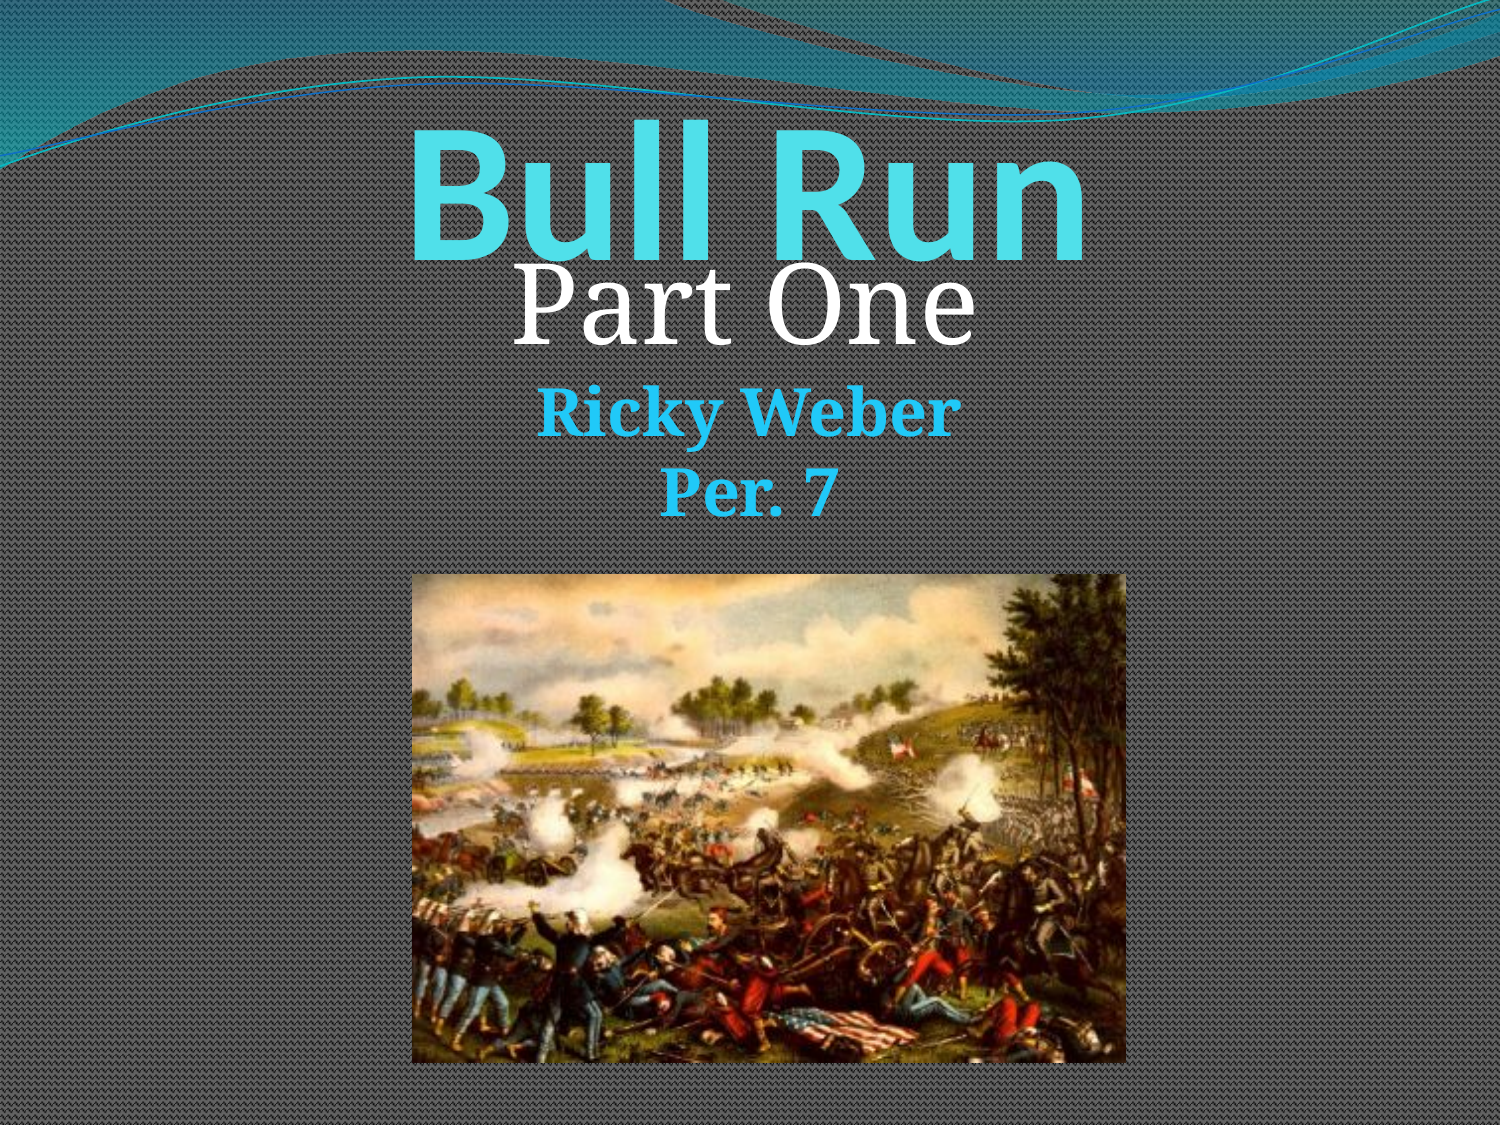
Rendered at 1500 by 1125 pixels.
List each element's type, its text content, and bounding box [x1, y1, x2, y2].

title Bull Run [0, 50, 1500, 224]
picture [412, 574, 1127, 1063]
subtitle Part One [0, 224, 1500, 362]
text_box Ricky Weber Per. 7 [0, 362, 1500, 538]
